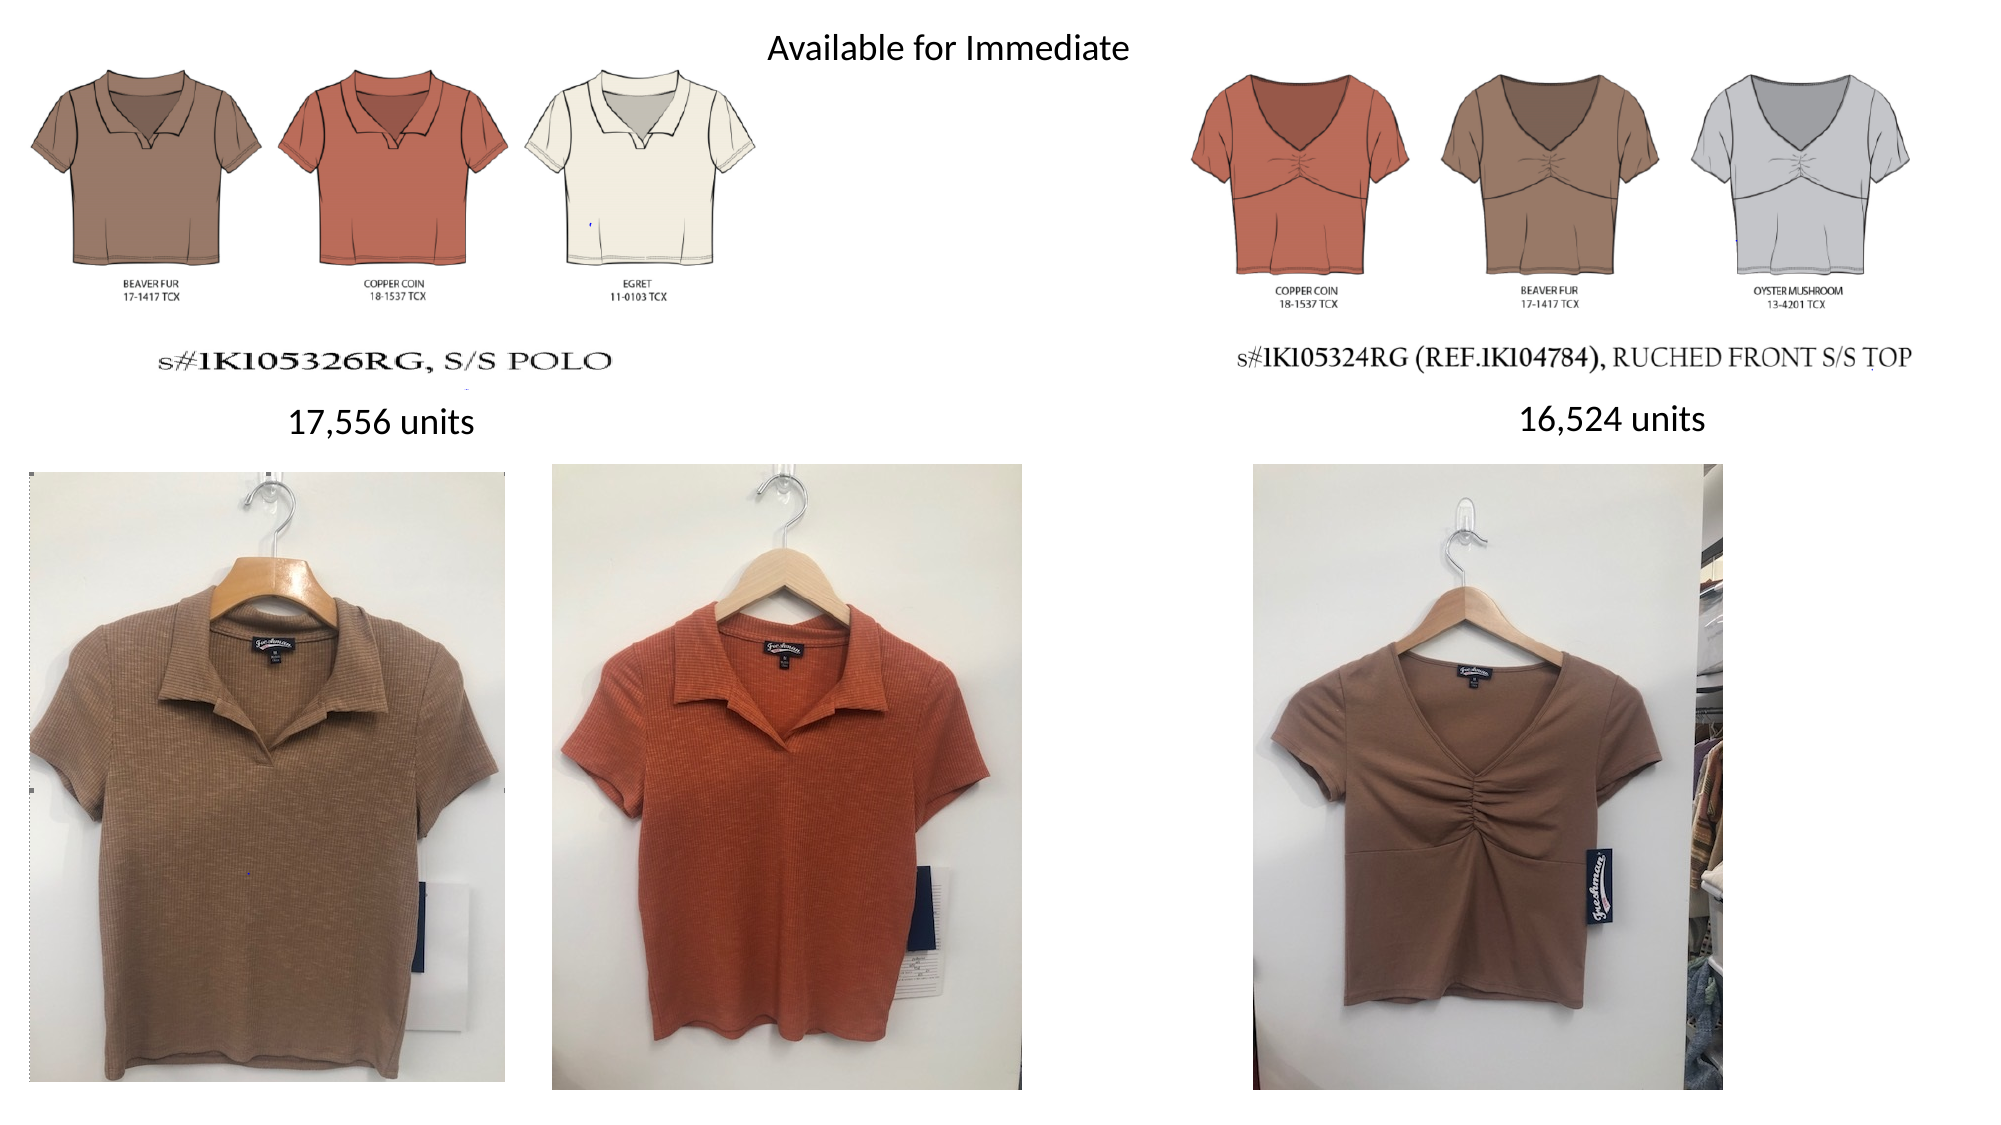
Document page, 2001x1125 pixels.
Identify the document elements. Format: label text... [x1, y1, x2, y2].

picture [157, 348, 634, 390]
picture [552, 464, 1022, 1090]
picture [1237, 344, 1927, 383]
picture [1253, 464, 1723, 1090]
text_box 17,556 units [272, 390, 491, 450]
text_box Available for Immediate [752, 15, 1180, 75]
picture [28, 472, 505, 1082]
text_box 16,524 units [1503, 386, 1722, 446]
picture [1179, 62, 1910, 321]
picture [28, 43, 763, 307]
